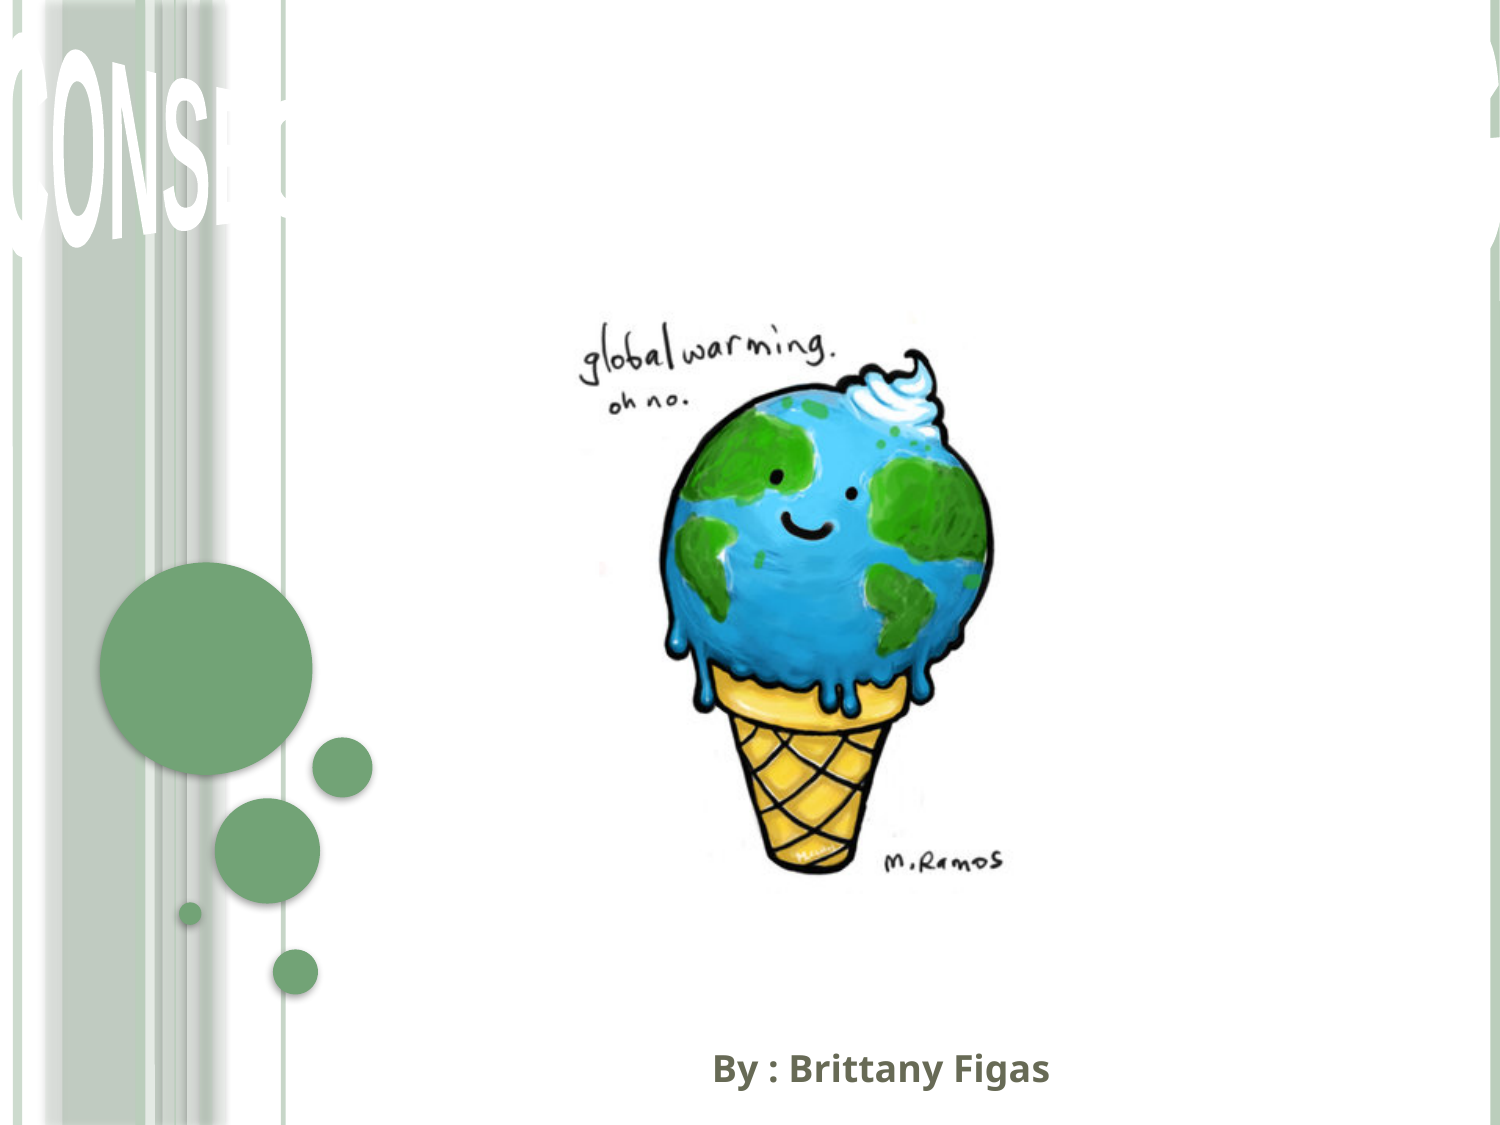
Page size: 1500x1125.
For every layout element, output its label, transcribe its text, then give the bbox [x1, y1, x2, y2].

subtitle By : Brittany Figas [375, 1037, 1388, 1125]
picture [561, 299, 1032, 895]
